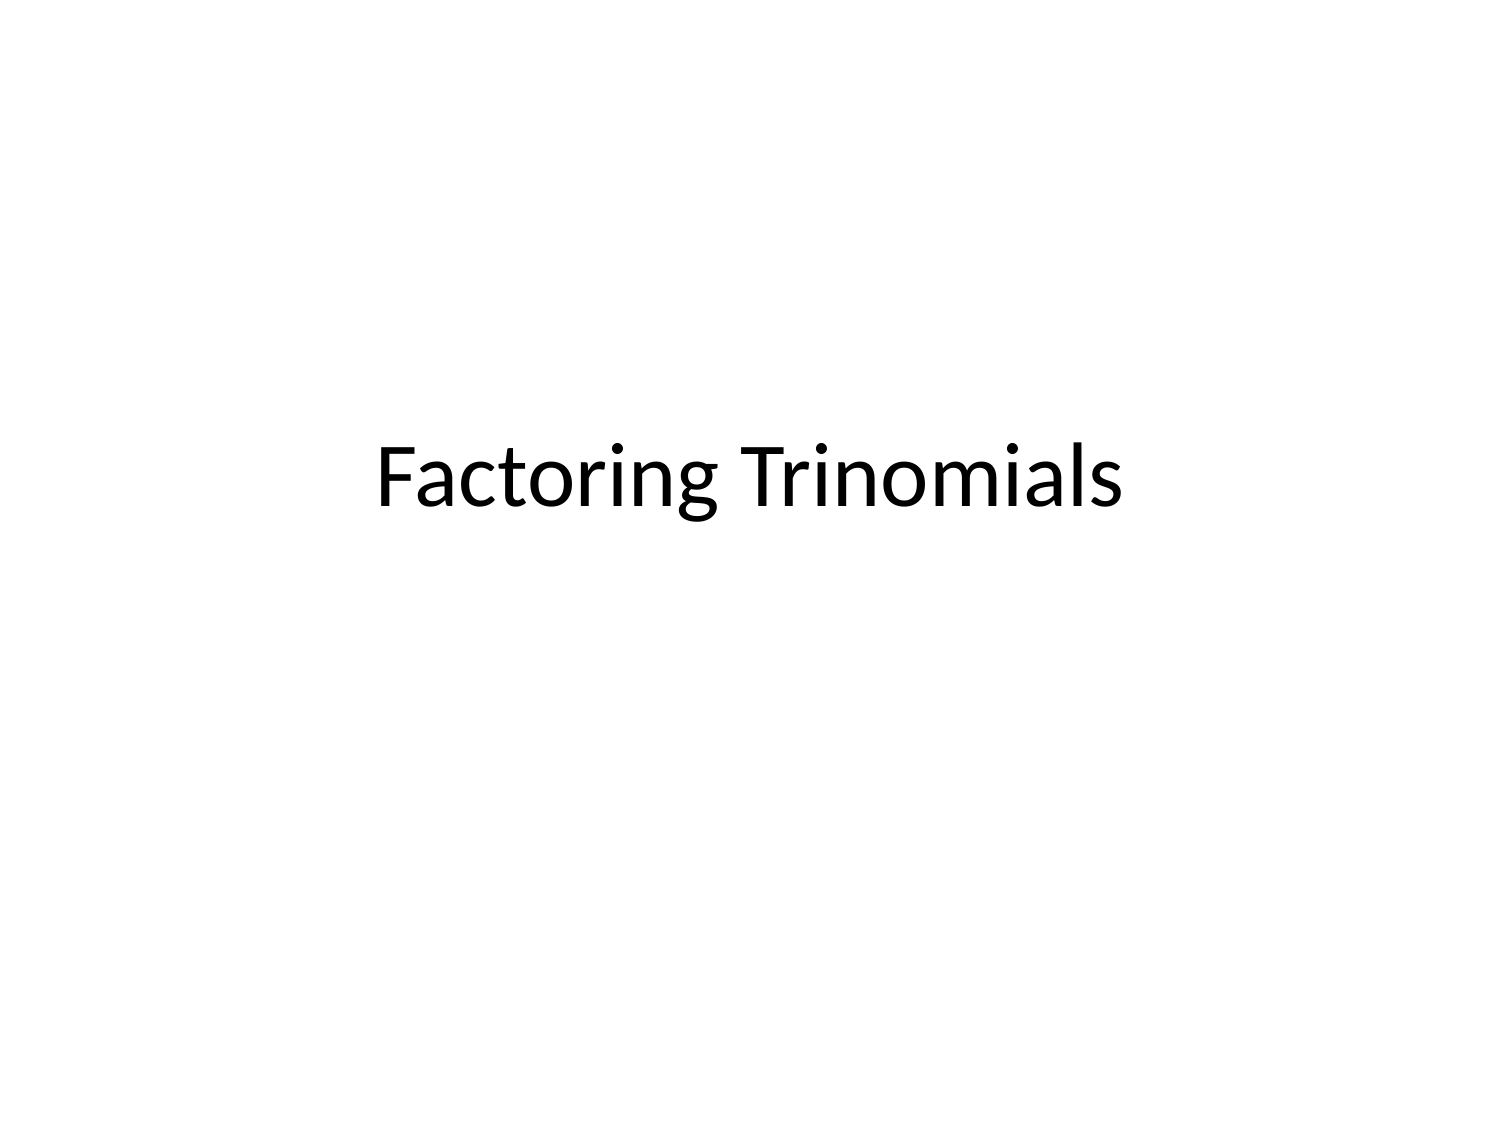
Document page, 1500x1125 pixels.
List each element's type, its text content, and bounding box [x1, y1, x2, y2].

title Factoring Trinomials [112, 349, 1388, 591]
